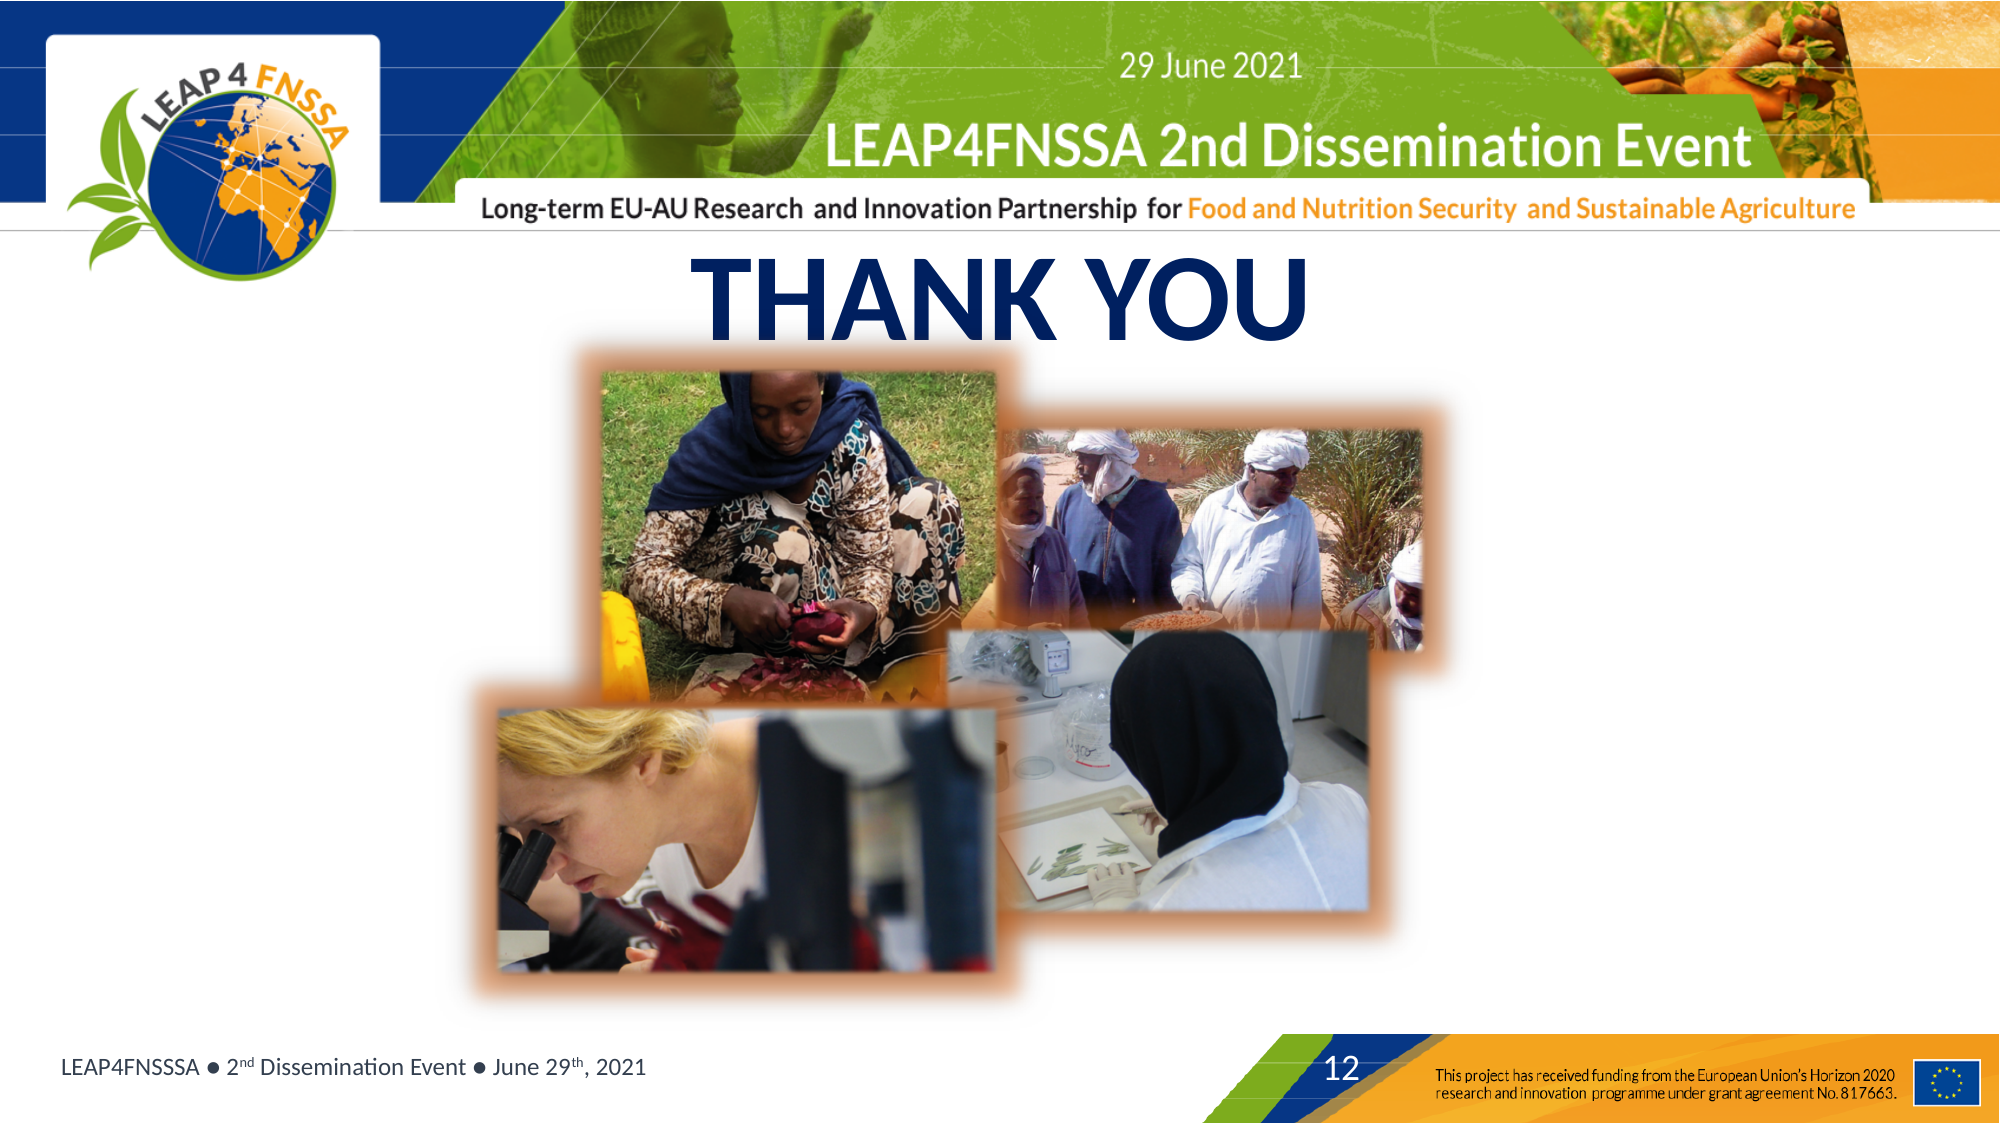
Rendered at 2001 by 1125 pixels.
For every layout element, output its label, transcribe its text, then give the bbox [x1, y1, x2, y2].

text_box THANK YOU [316, 197, 1687, 373]
picture [0, 1, 2000, 334]
picture [493, 367, 1426, 976]
picture [498, 1034, 1999, 1123]
